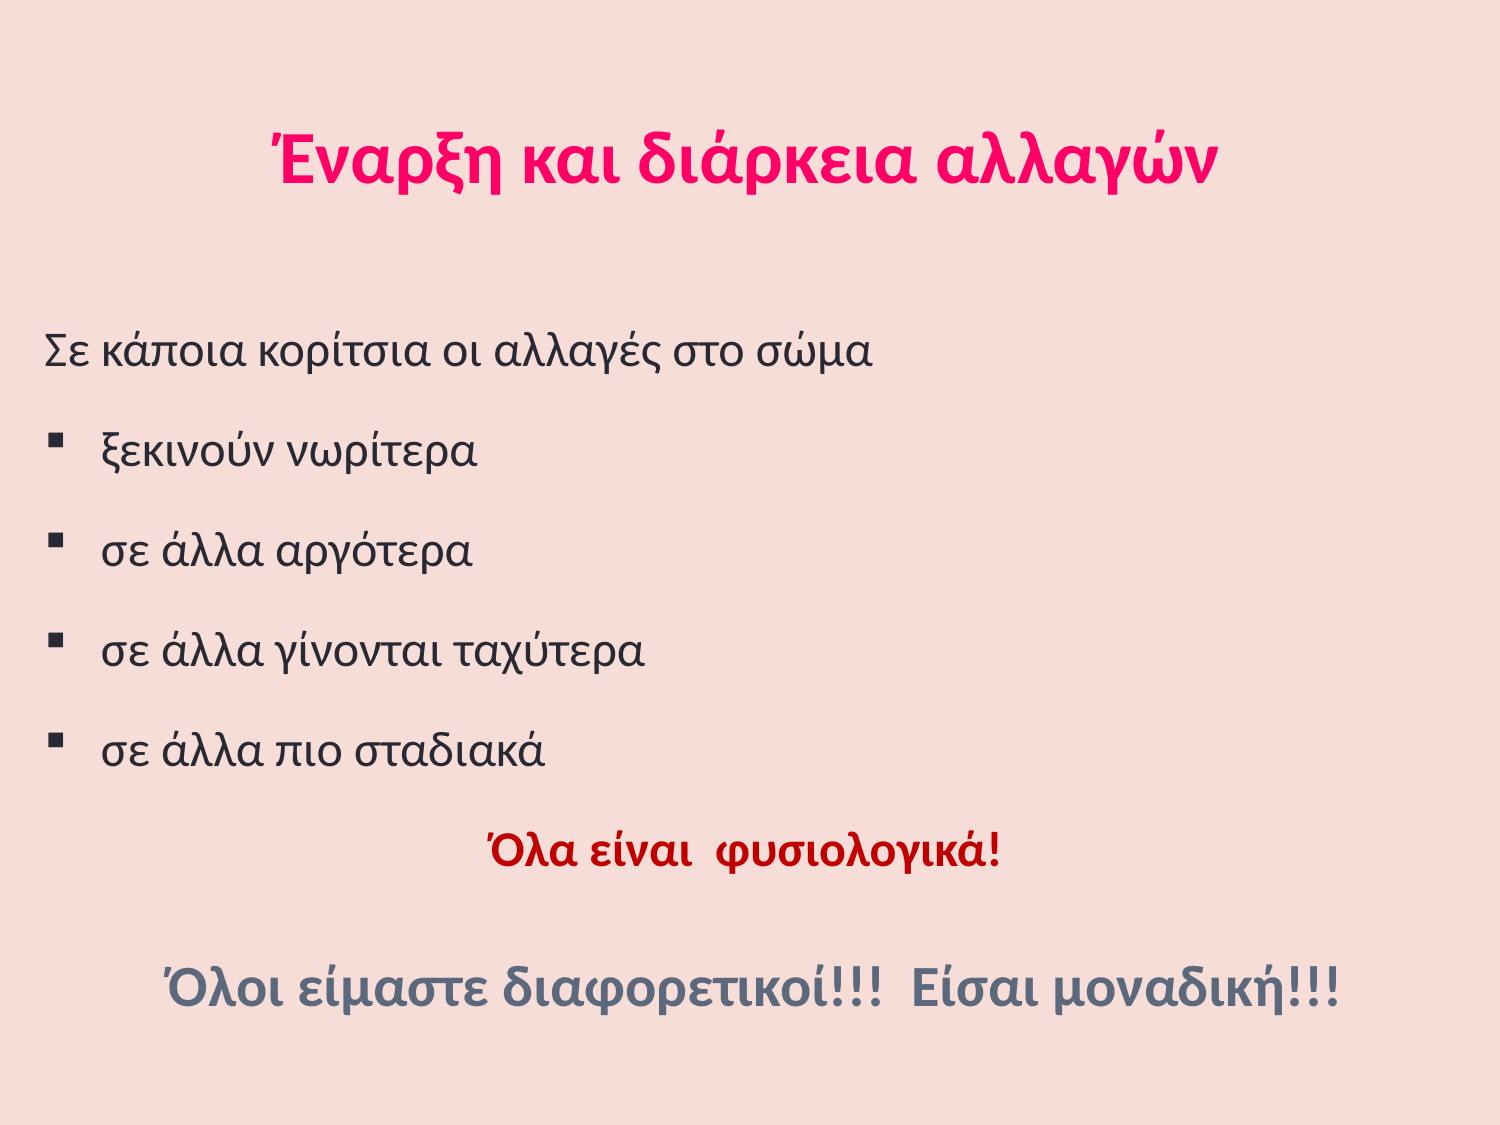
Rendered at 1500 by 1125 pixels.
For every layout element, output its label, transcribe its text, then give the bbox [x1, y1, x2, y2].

list Σε κάποια κορίτσια οι αλλαγές στο σώμα ξεκινούν νωρίτερα σε άλλα αργότερα σε άλλα γίνονται ταχύτερα σε άλλα πιο σταδιακά Όλα είναι φυσιολογικά! [29, 278, 1459, 963]
text_box Όλοι είμαστε διαφορετικοί!!! Είσαι μοναδική!!! [64, 940, 1447, 1026]
title Έναρξη και διάρκεια αλλαγών [74, 87, 1426, 221]
